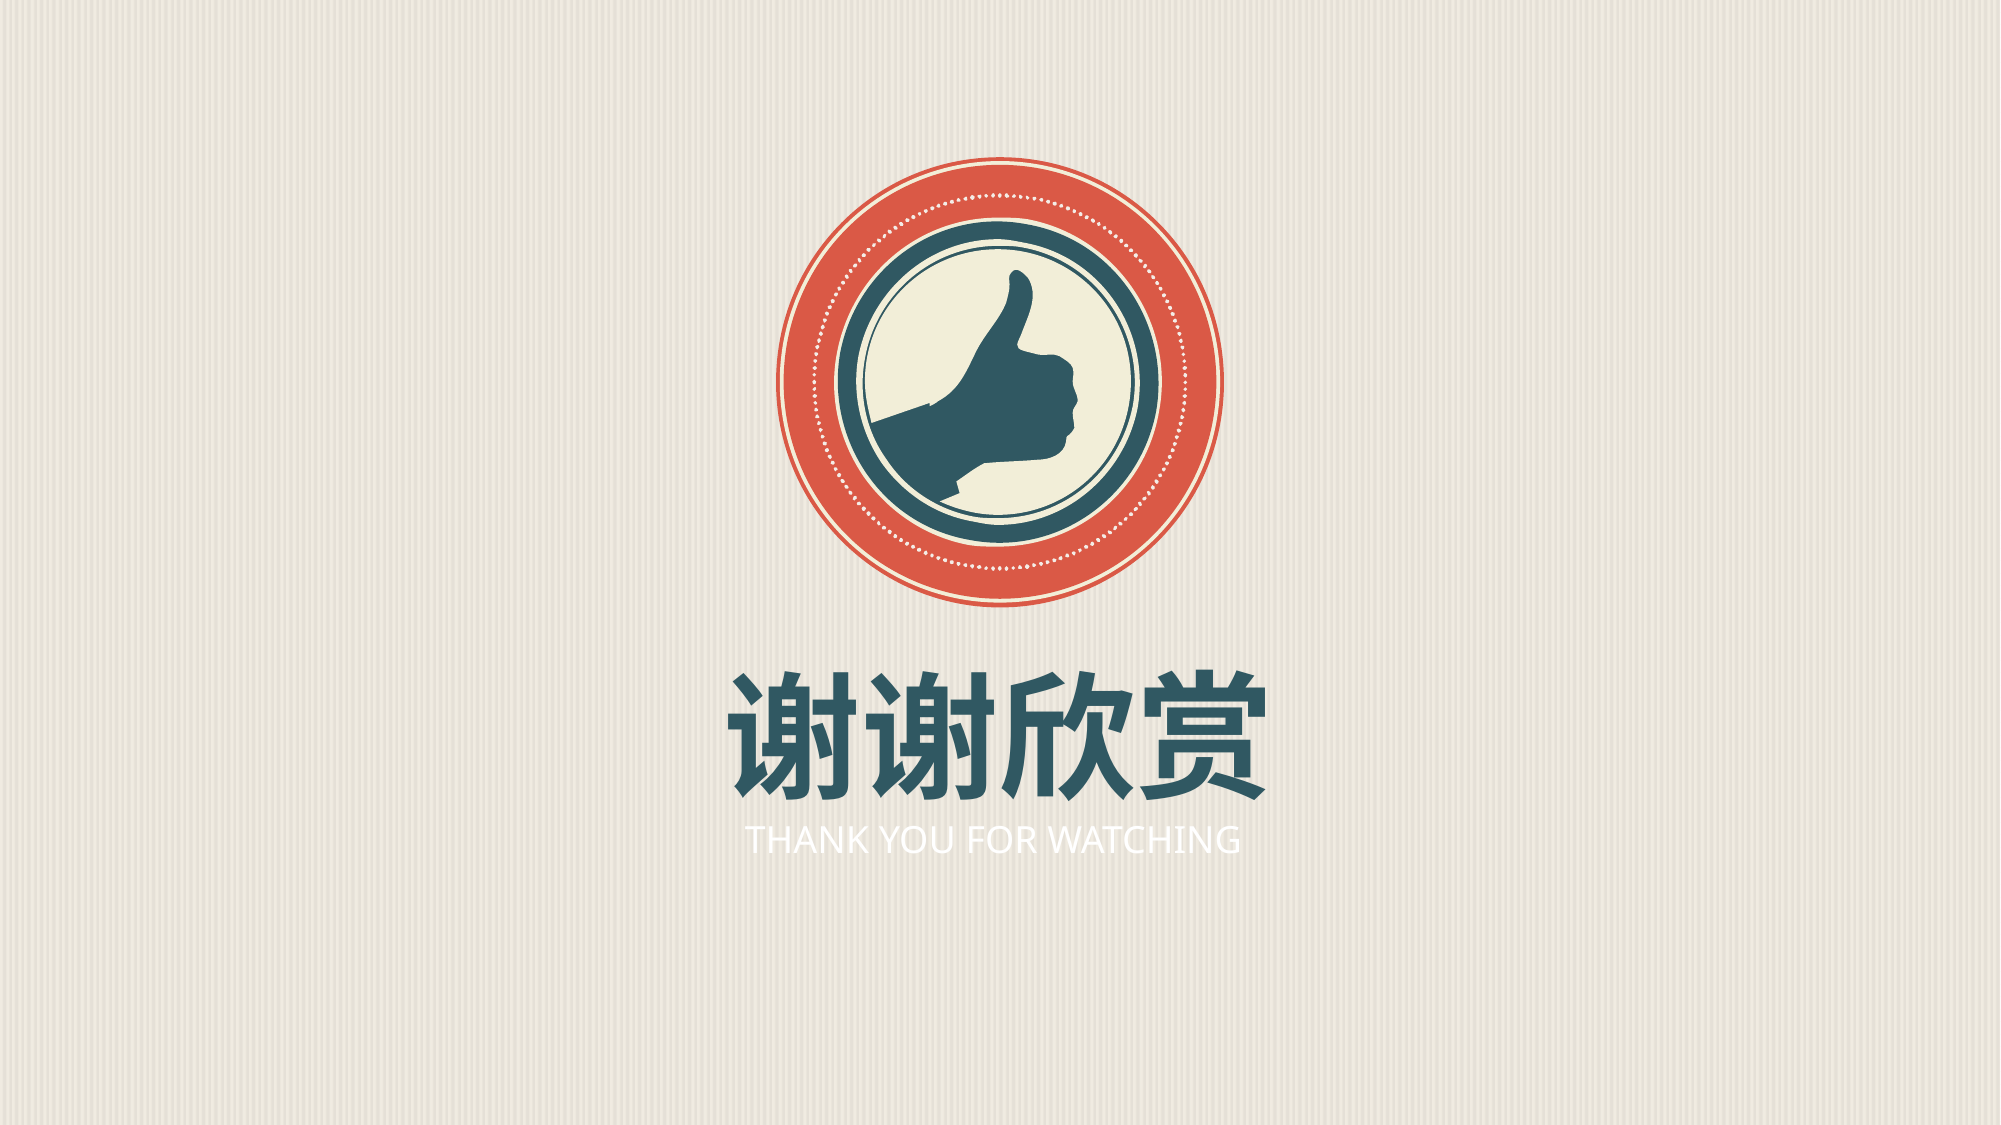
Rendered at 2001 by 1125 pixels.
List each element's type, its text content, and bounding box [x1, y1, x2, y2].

text_box THANK YOU FOR WATCHING [730, 808, 1258, 868]
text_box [775, 156, 1225, 608]
text_box 谢谢欣赏 [709, 643, 1289, 824]
picture [0, 0, 2001, 1125]
